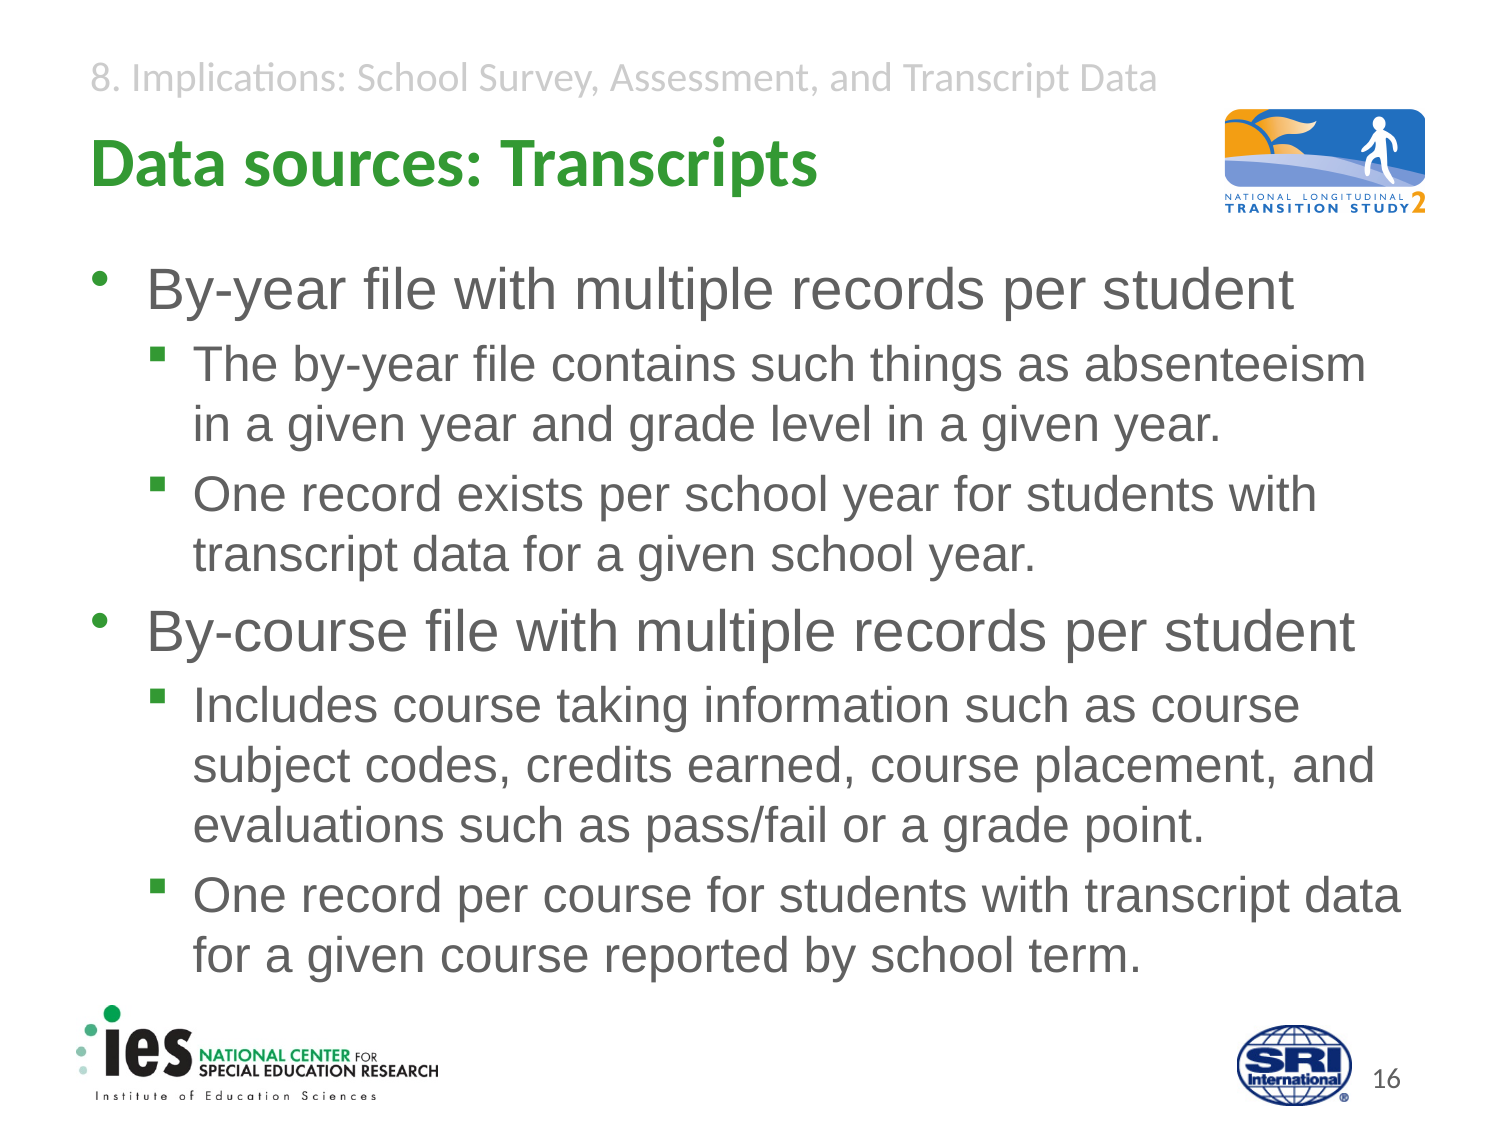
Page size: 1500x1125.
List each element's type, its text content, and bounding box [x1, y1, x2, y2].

picture [1237, 1025, 1352, 1106]
slide_number 15 [1312, 1051, 1417, 1125]
picture [76, 1005, 438, 1100]
title Data sources: Transcripts [74, 90, 1426, 226]
list By-year file with multiple records per student The by-year file contains such things as absenteeism in a given year and grade level in a given year. One record exists per school year for students with transcript data for a given school year. By-course file with multiple records per student Includes course taking information such as course subject codes, credits earned, course placement, and evaluations such as pass/fail or a grade point. One record per course for students with transcript data for a given course reported by school term. [74, 243, 1426, 987]
